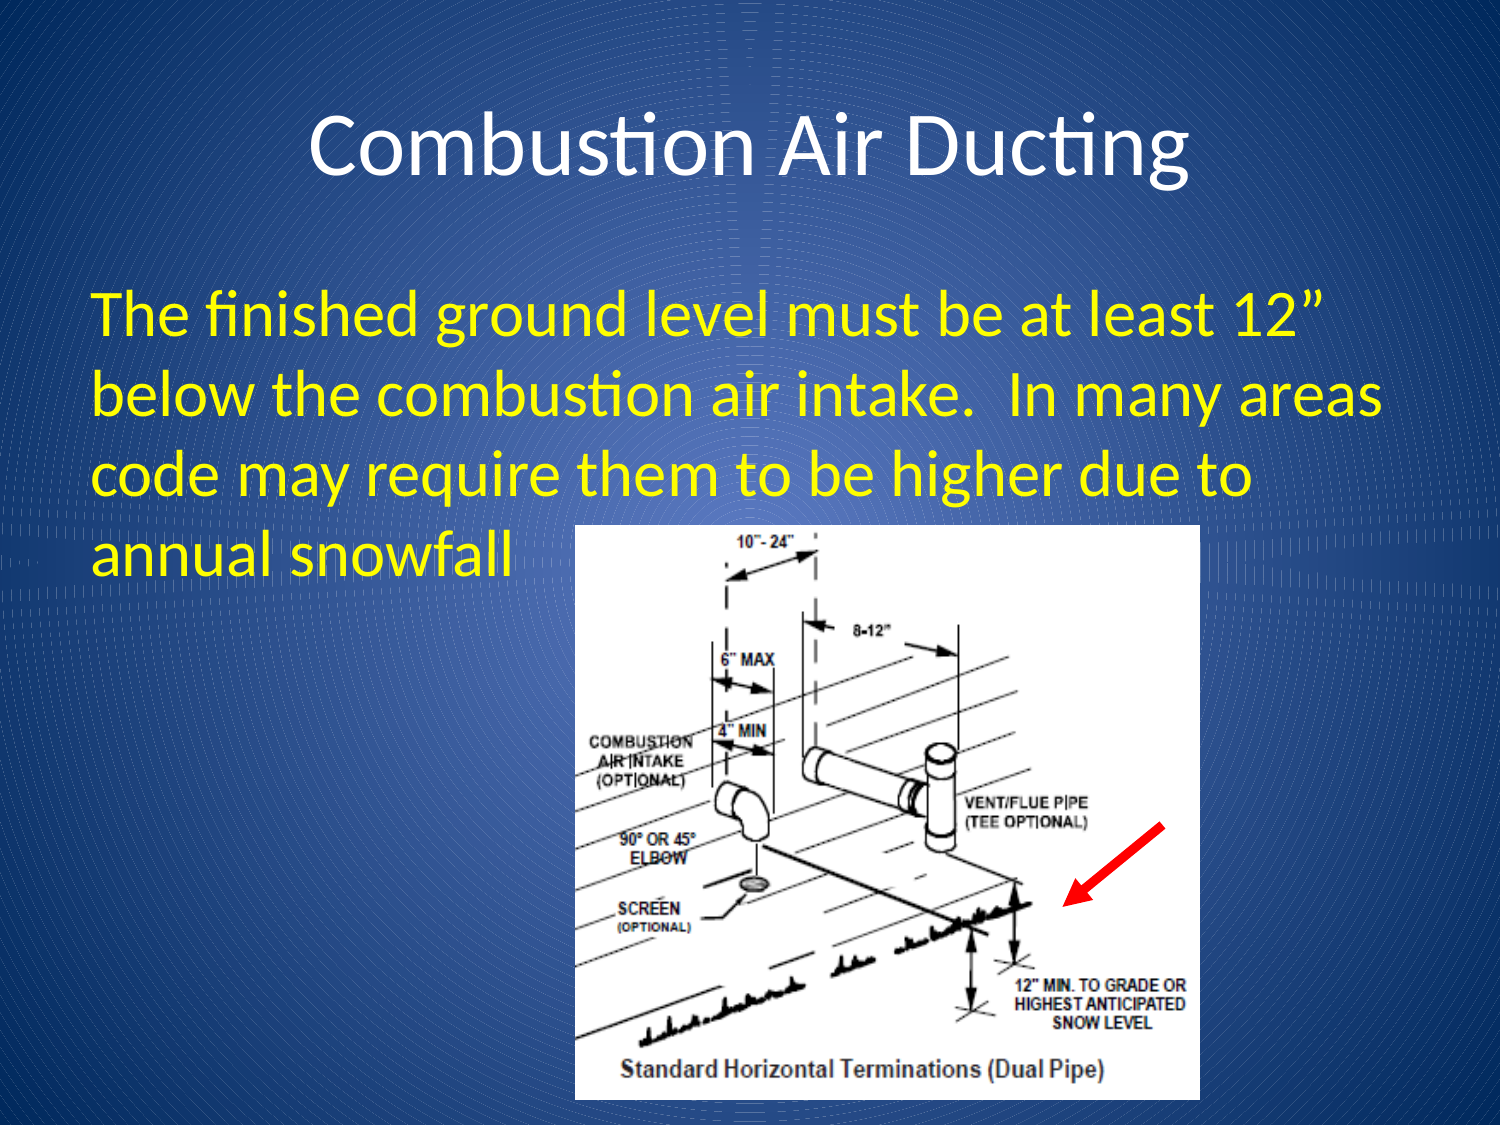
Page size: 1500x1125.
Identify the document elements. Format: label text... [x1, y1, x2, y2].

list The finished ground level must be at least 12” below the combustion air intake. In many areas code may require them to be higher due to annual snowfall [75, 262, 1425, 1005]
picture [574, 524, 1201, 1101]
title Combustion Air Ducting [75, 45, 1425, 233]
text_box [1062, 824, 1163, 908]
